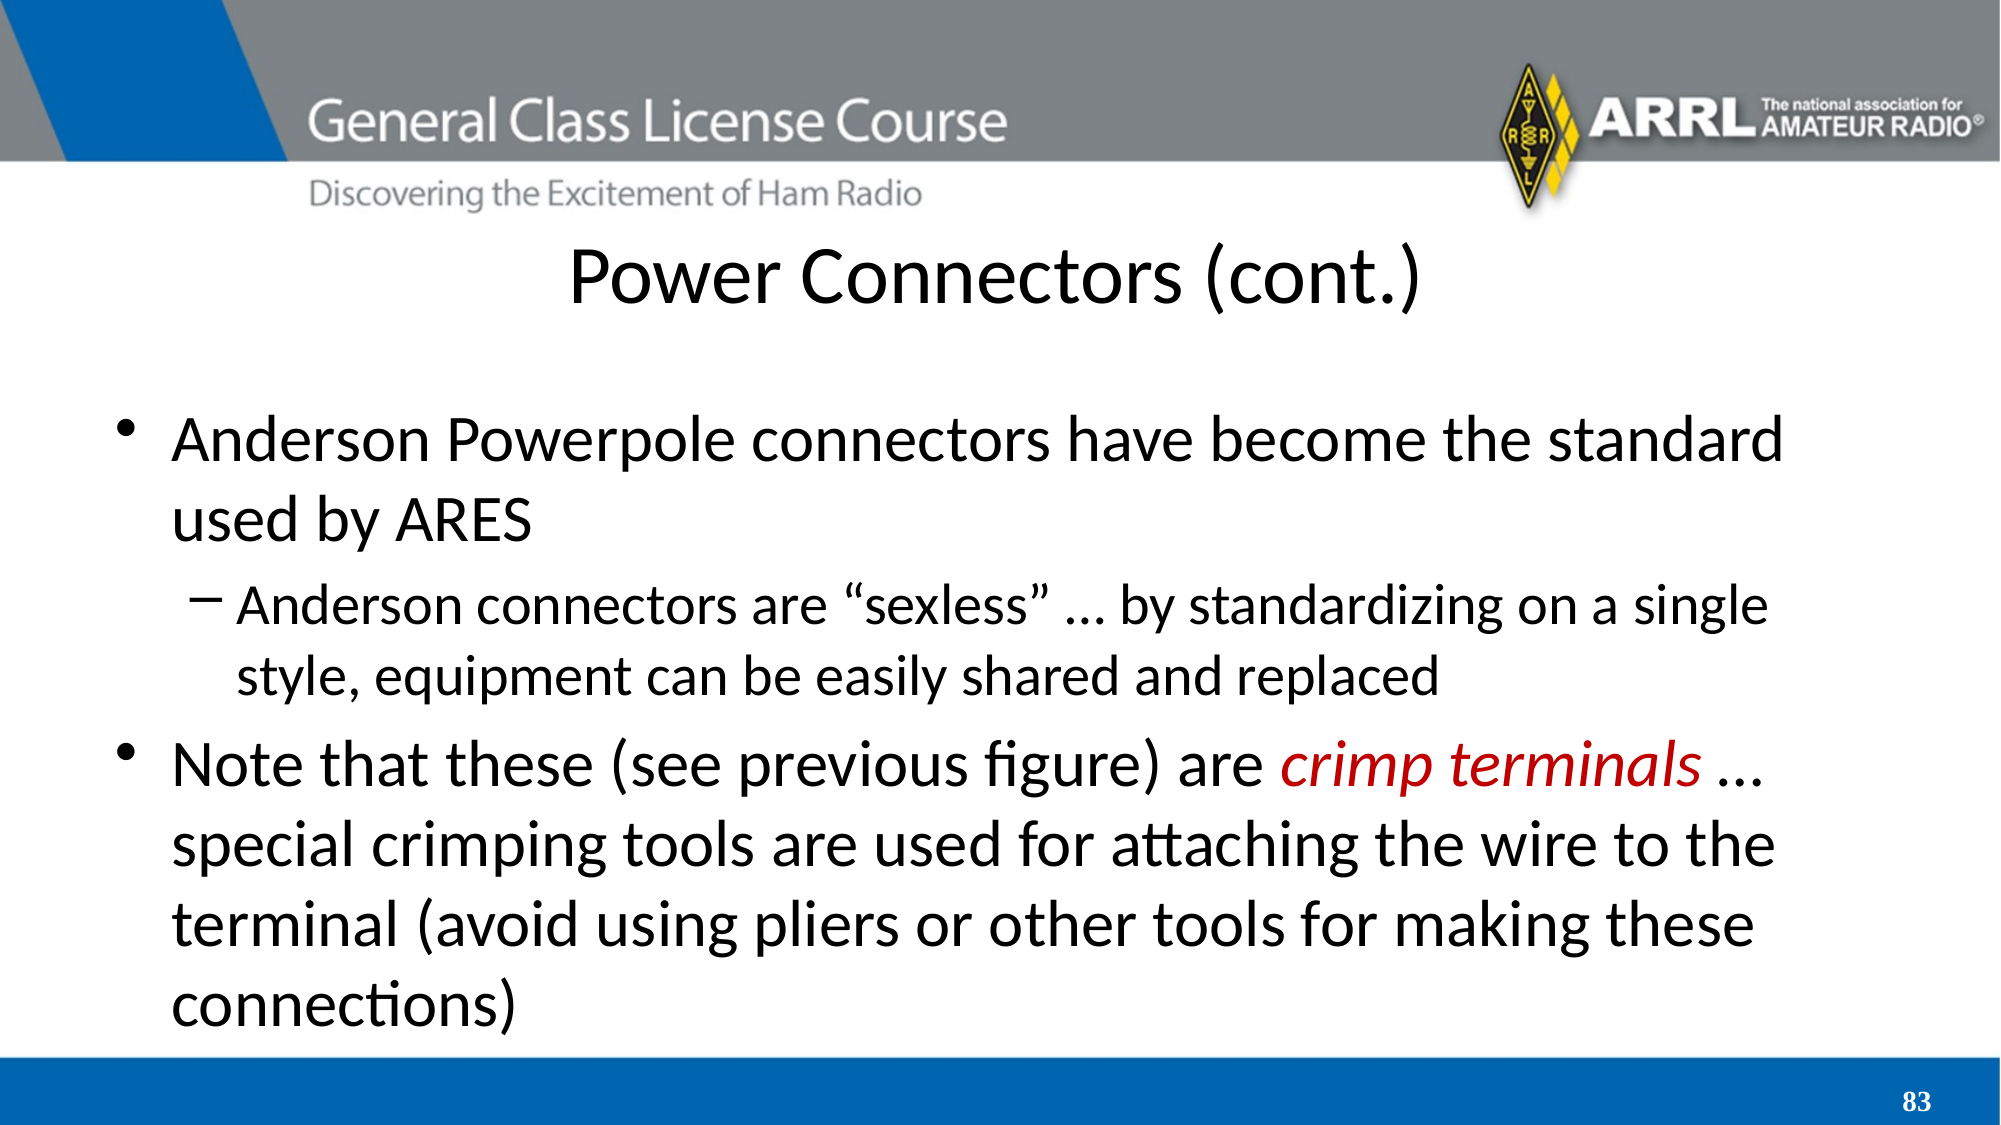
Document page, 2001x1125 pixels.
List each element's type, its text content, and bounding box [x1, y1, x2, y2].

list Anderson Powerpole connectors have become the standard used by ARES Anderson connectors are “sexless” … by standardizing on a single style, equipment can be easily shared and replaced Note that these (see previous figure) are crimp terminals … special crimping tools are used for attaching the wire to the terminal (avoid using pliers or other tools for making these connections) [99, 387, 1900, 1075]
picture [0, 0, 2001, 1125]
title Power Connectors (cont.) [96, 212, 1897, 356]
